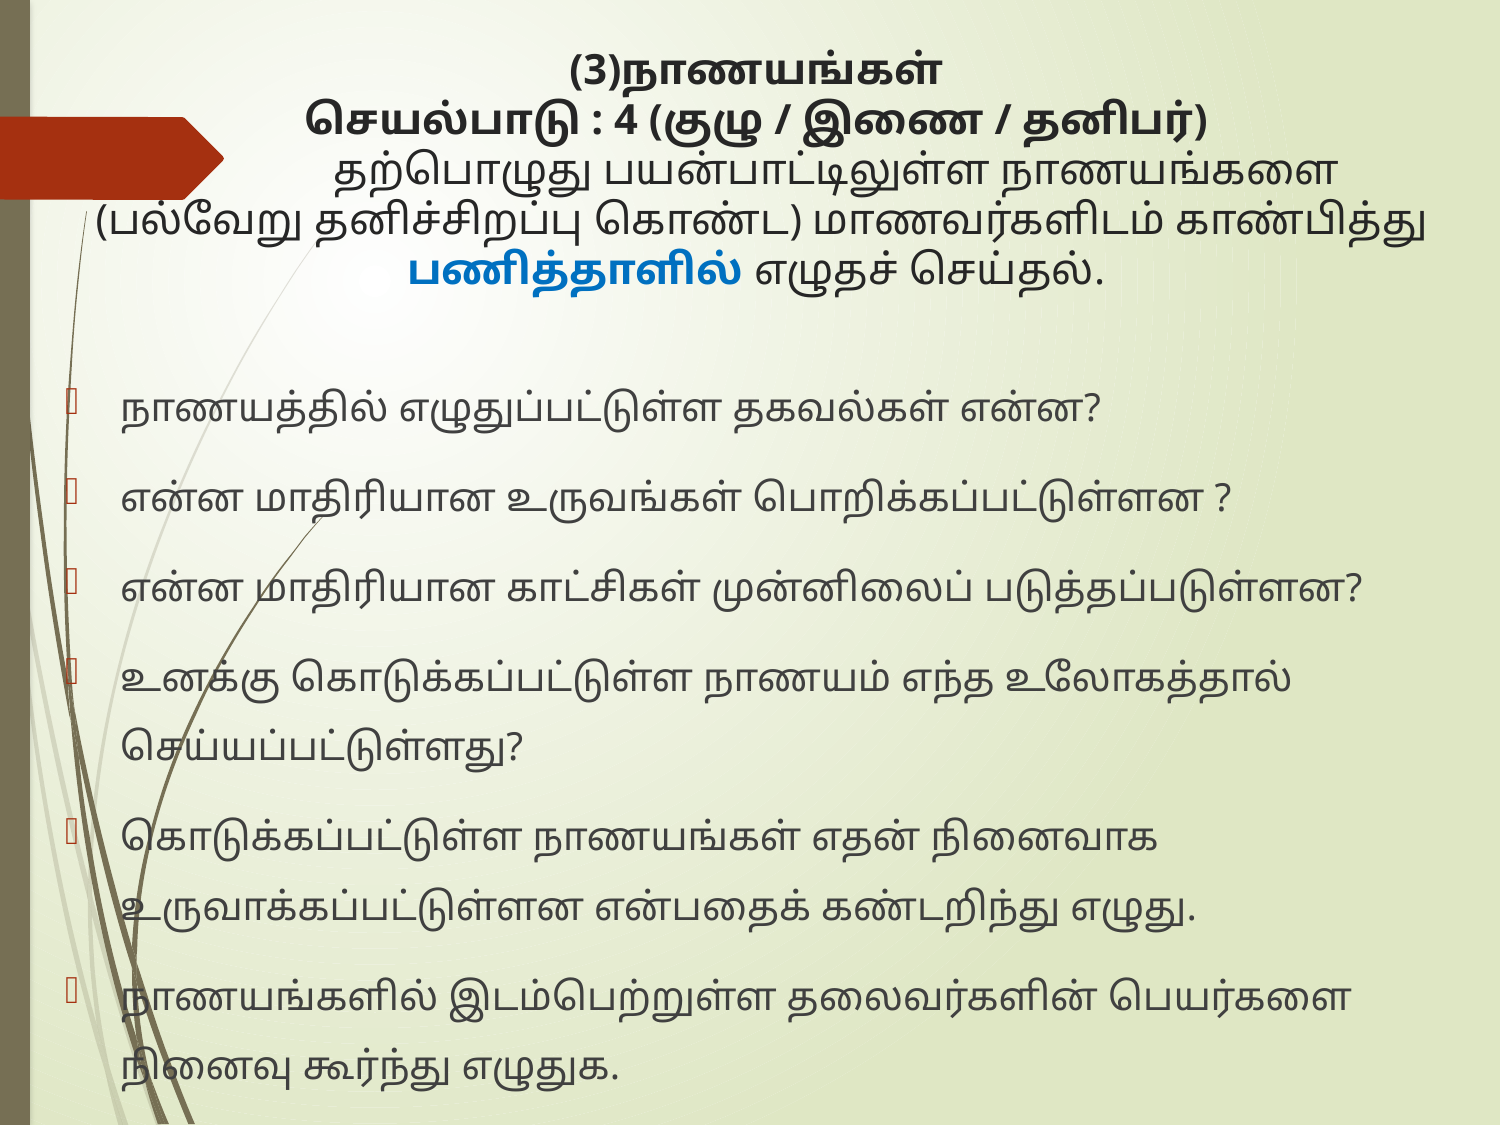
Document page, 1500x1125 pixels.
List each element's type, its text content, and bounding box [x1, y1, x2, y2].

title (3)நாணயங்கள் செயல்பாடு : 4 (குழு / இணை / தனிபர்) தற்பொழுது பயன்பாட்டிலுள்ள நாணயங்களை (பல்வேறு தனிச்சிறப்பு கொண்ட) மாணவர்களிடம் காண்பித்து பணித்தாளில் எழுதச் செய்தல். [70, 35, 1454, 340]
list நாணயத்தில் எழுதுப்பட்டுள்ள தகவல்கள் என்ன? என்ன மாதிரியான உருவங்கள் பொறிக்கப்பட்டுள்ளன ? என்ன மாதிரியான காட்சிகள் முன்னிலைப் படுத்தப்படுள்ளன? உனக்கு கொடுக்கப்பட்டுள்ள நாணயம் எந்த உலோகத்தால் செய்யப்பட்டுள்ளது? கொடுக்கப்பட்டுள்ள நாணயங்கள் எதன் நினைவாக உருவாக்கப்பட்டுள்ளன என்பதைக் கண்டறிந்து எழுது. நாணயங்களில் இடம்பெற்றுள்ள தலைவர்களின் பெயர்களை நினைவு கூர்ந்து எழுதுக. [50, 351, 1500, 1100]
